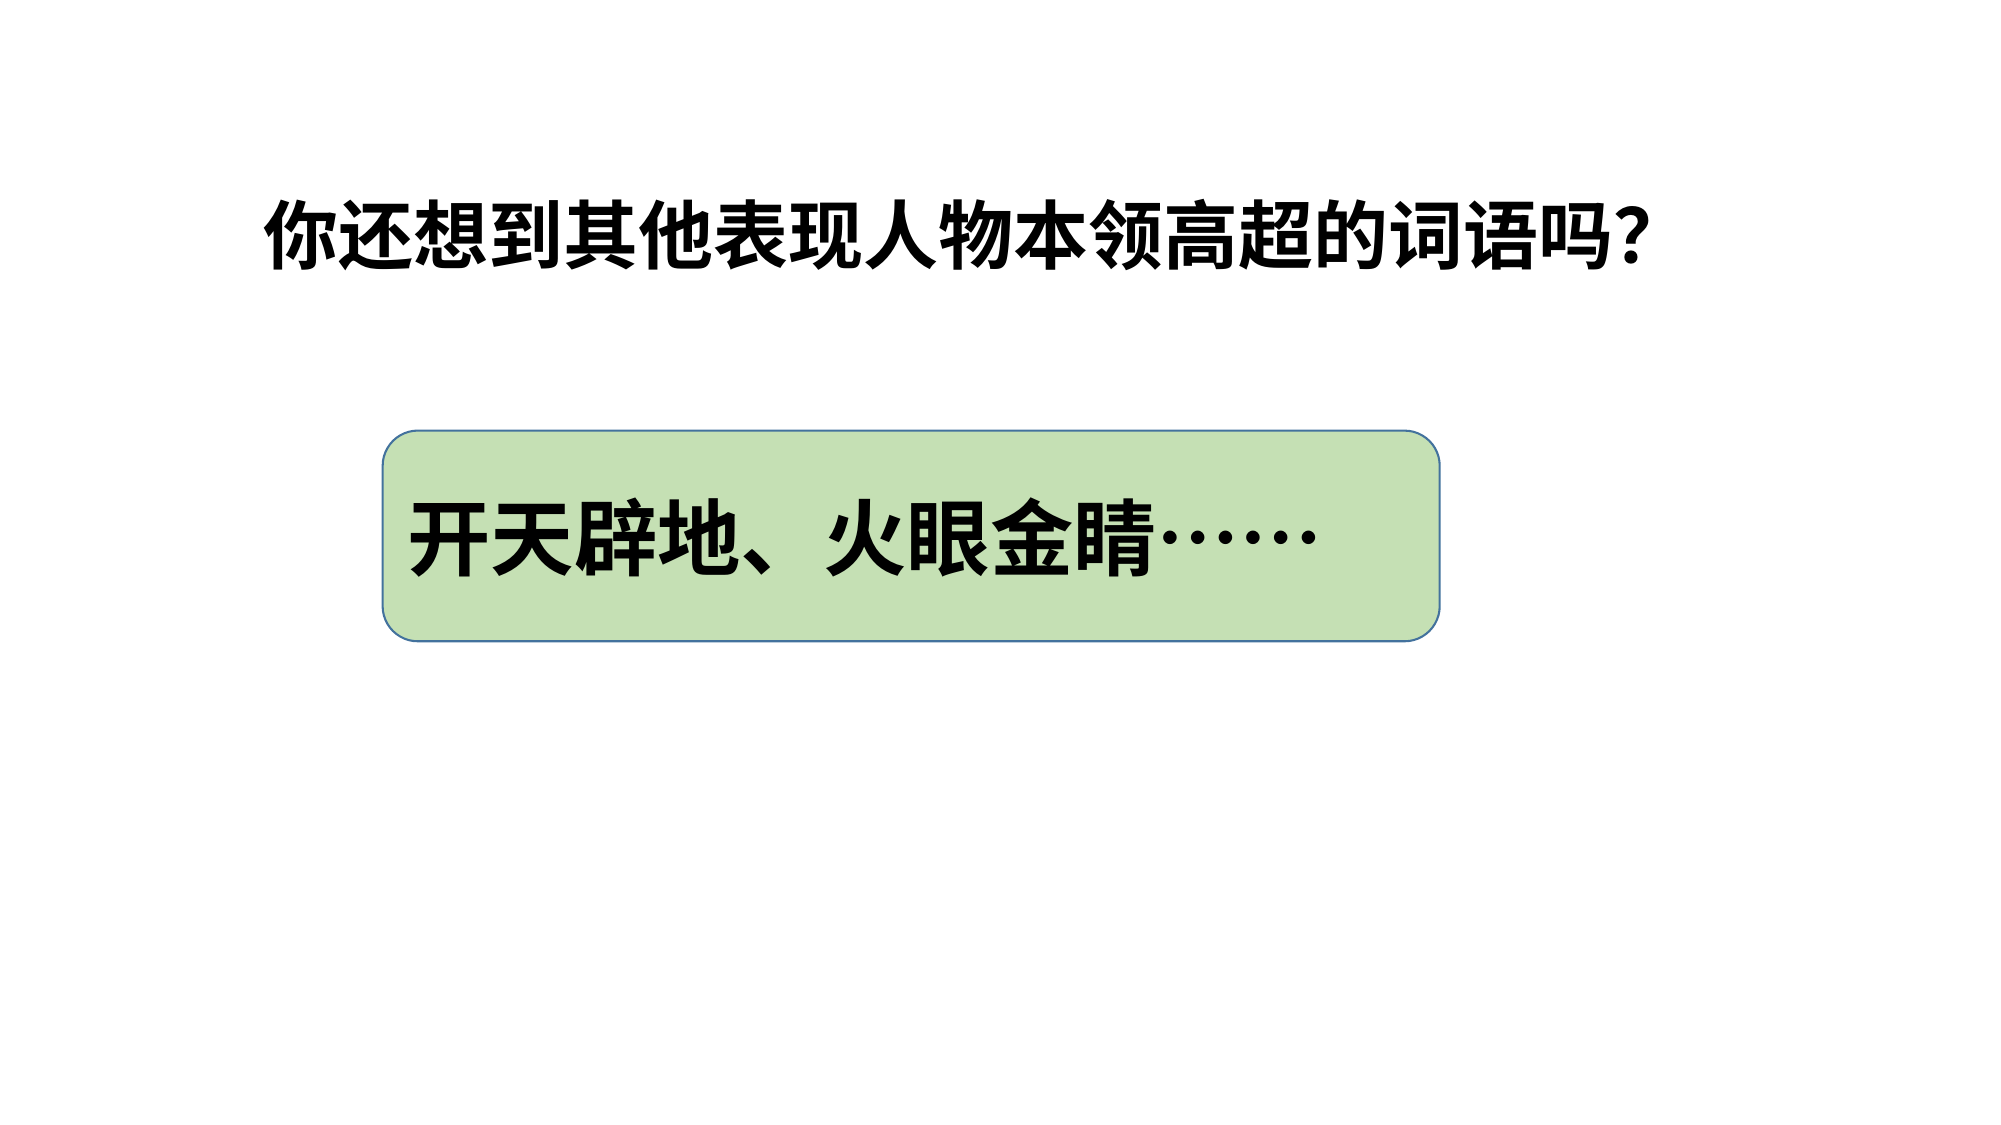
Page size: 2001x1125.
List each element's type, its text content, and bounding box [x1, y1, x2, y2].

text_box 你还想到其他表现人物本领高超的词语吗？ [199, 135, 1801, 286]
text_box 开天辟地、火眼金睛…… [381, 429, 1441, 643]
